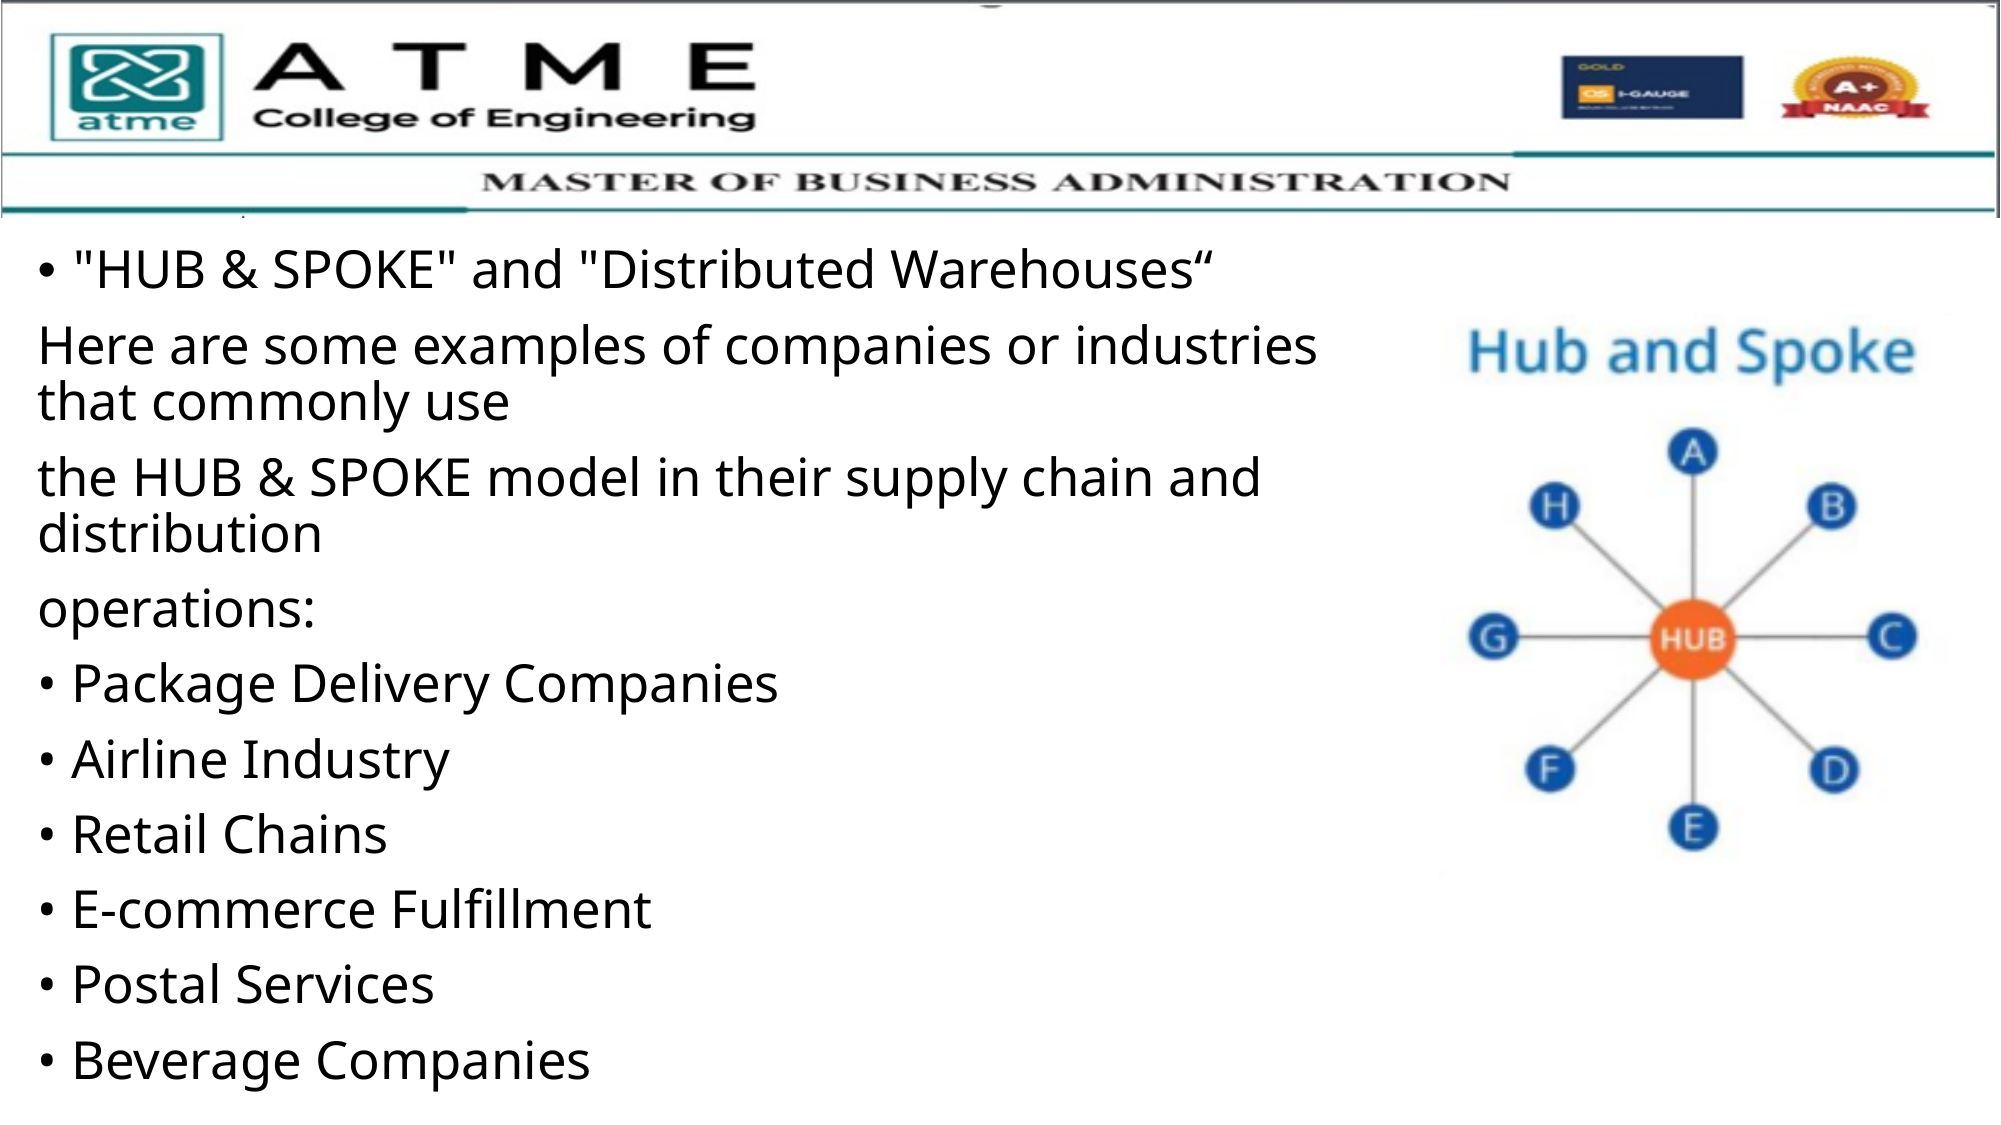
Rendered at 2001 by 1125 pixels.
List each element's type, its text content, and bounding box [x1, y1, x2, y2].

picture [1437, 312, 1958, 880]
picture [1, 0, 2000, 218]
list "HUB & SPOKE" and "Distributed Warehouses“ Here are some examples of companies or industries that commonly use the HUB & SPOKE model in their supply chain and distribution operations: • Package Delivery Companies • Airline Industry • Retail Chains • E-commerce Fulfillment • Postal Services • Beverage Companies [22, 236, 1343, 1107]
